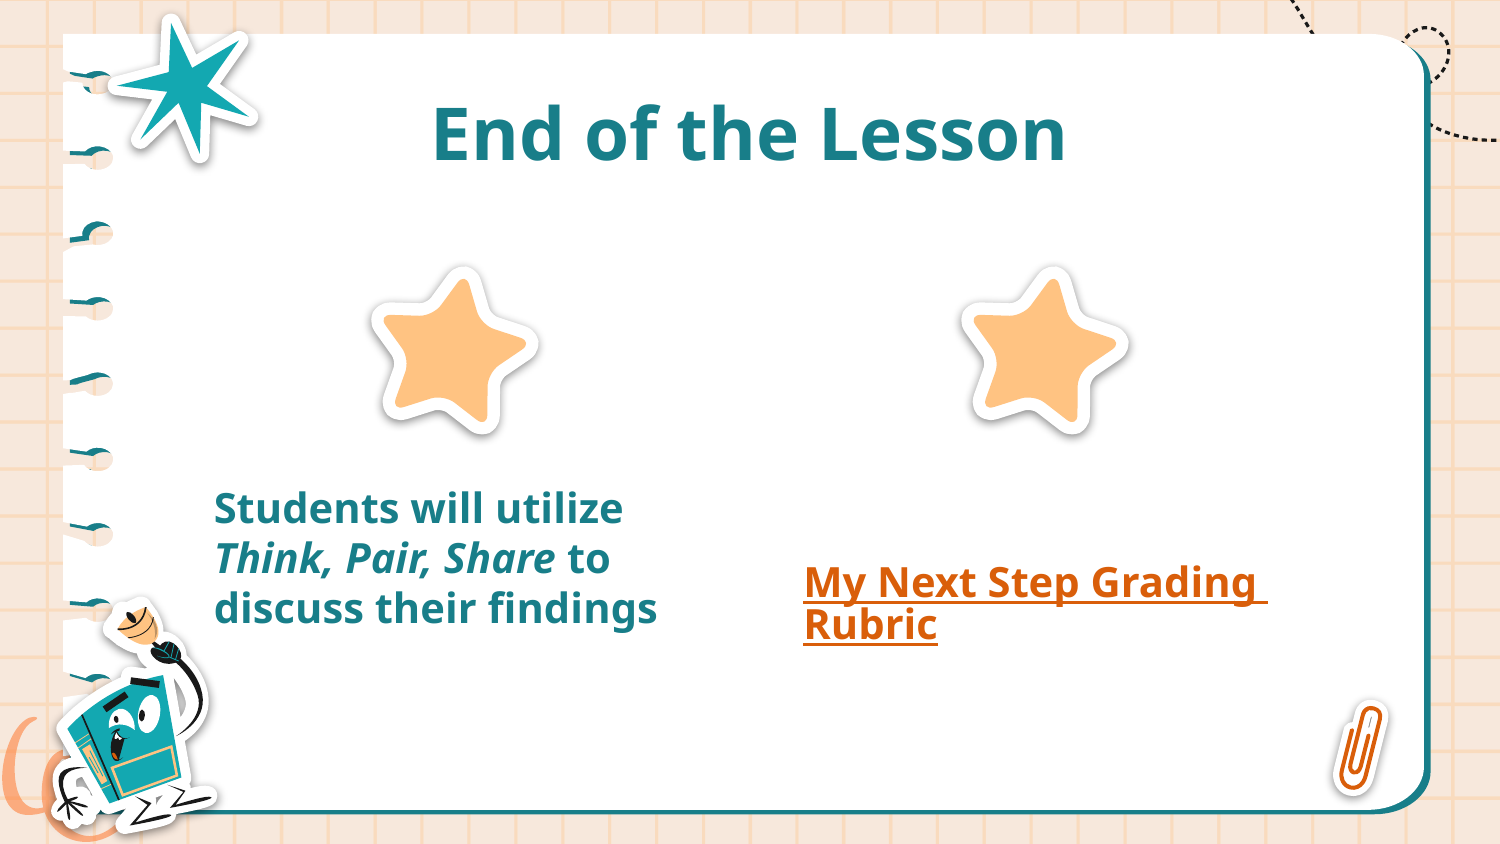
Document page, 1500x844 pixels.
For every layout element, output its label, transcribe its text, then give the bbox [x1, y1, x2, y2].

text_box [1318, 727, 1407, 770]
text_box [381, 276, 529, 425]
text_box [36, 613, 209, 826]
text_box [116, 22, 250, 155]
title End of the Lesson [213, 72, 1382, 167]
picture [0, 0, 1500, 844]
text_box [971, 276, 1119, 425]
title My Next Step Grading Rubric [788, 480, 1302, 629]
title Students will utilize Think, Pair, Share to discuss their findings [198, 480, 711, 647]
title End of the Lesson [118, 160, 187, 167]
